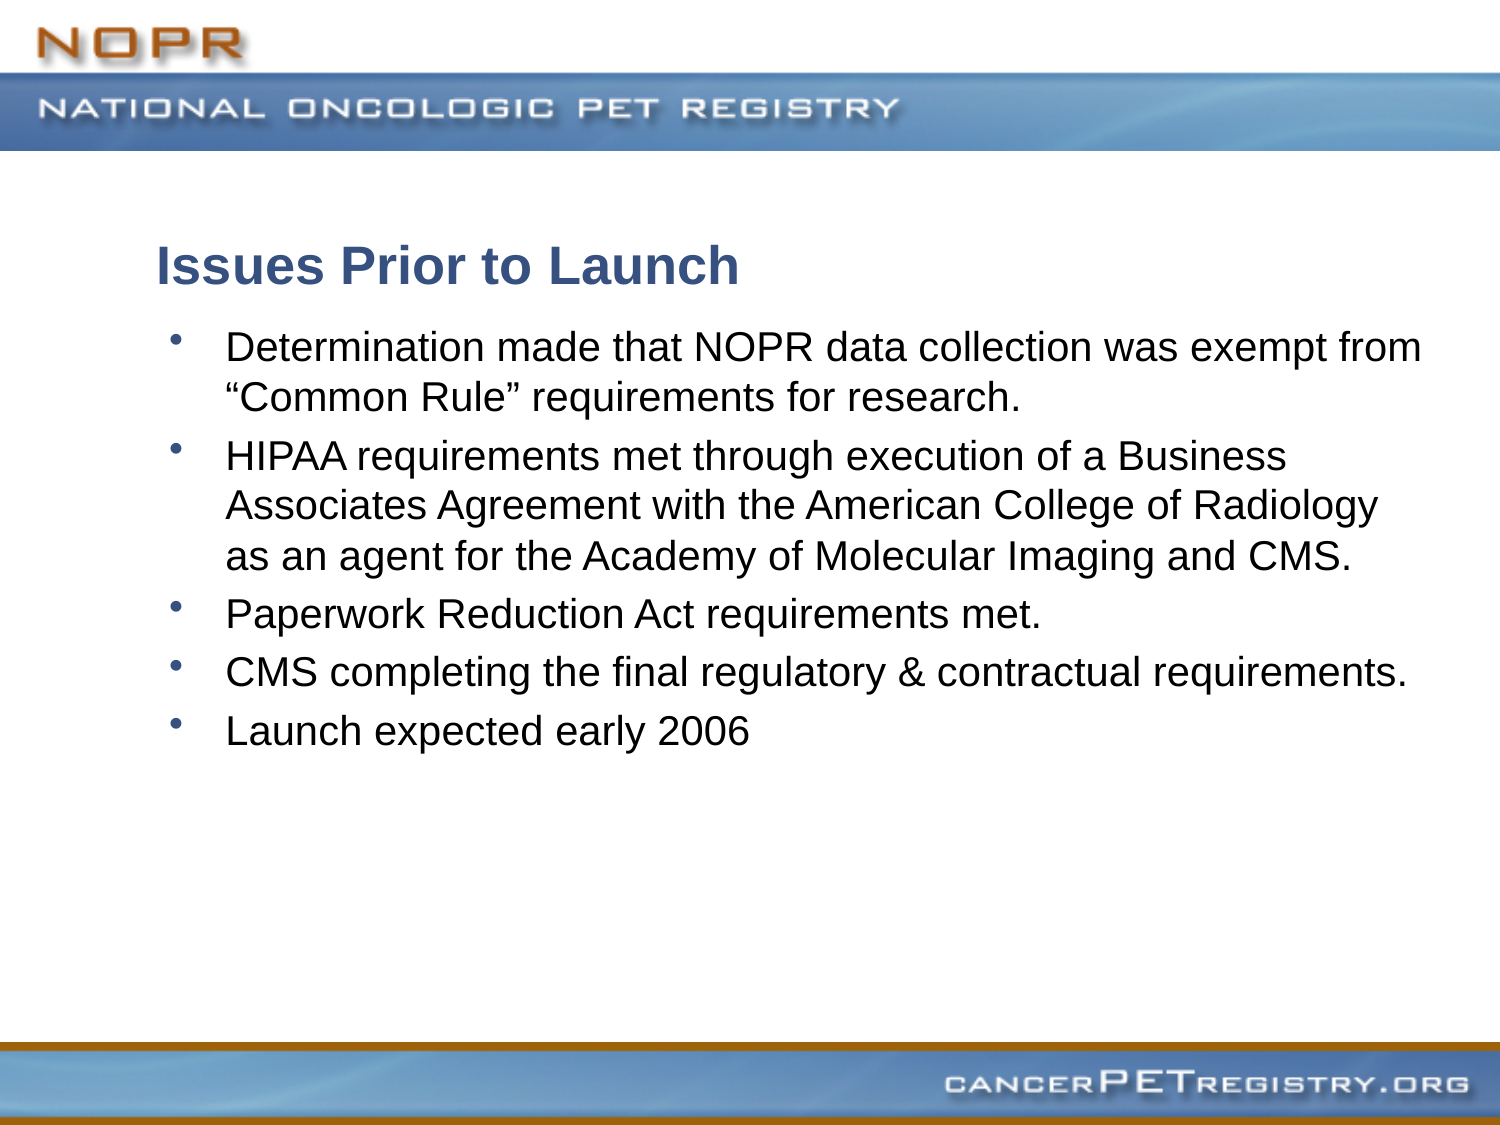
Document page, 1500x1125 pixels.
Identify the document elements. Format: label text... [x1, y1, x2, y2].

title Issues Prior to Launch [141, 212, 1363, 313]
picture [0, 24, 1500, 151]
picture [0, 1042, 1500, 1125]
list Determination made that NOPR data collection was exempt from “Common Rule” requirements for research. HIPAA requirements met through execution of a Business Associates Agreement with the American College of Radiology as an agent for the Academy of Molecular Imaging and CMS. Paperwork Reduction Act requirements met. CMS completing the final regulatory & contractual requirements. Launch expected early 2006 [153, 312, 1442, 963]
